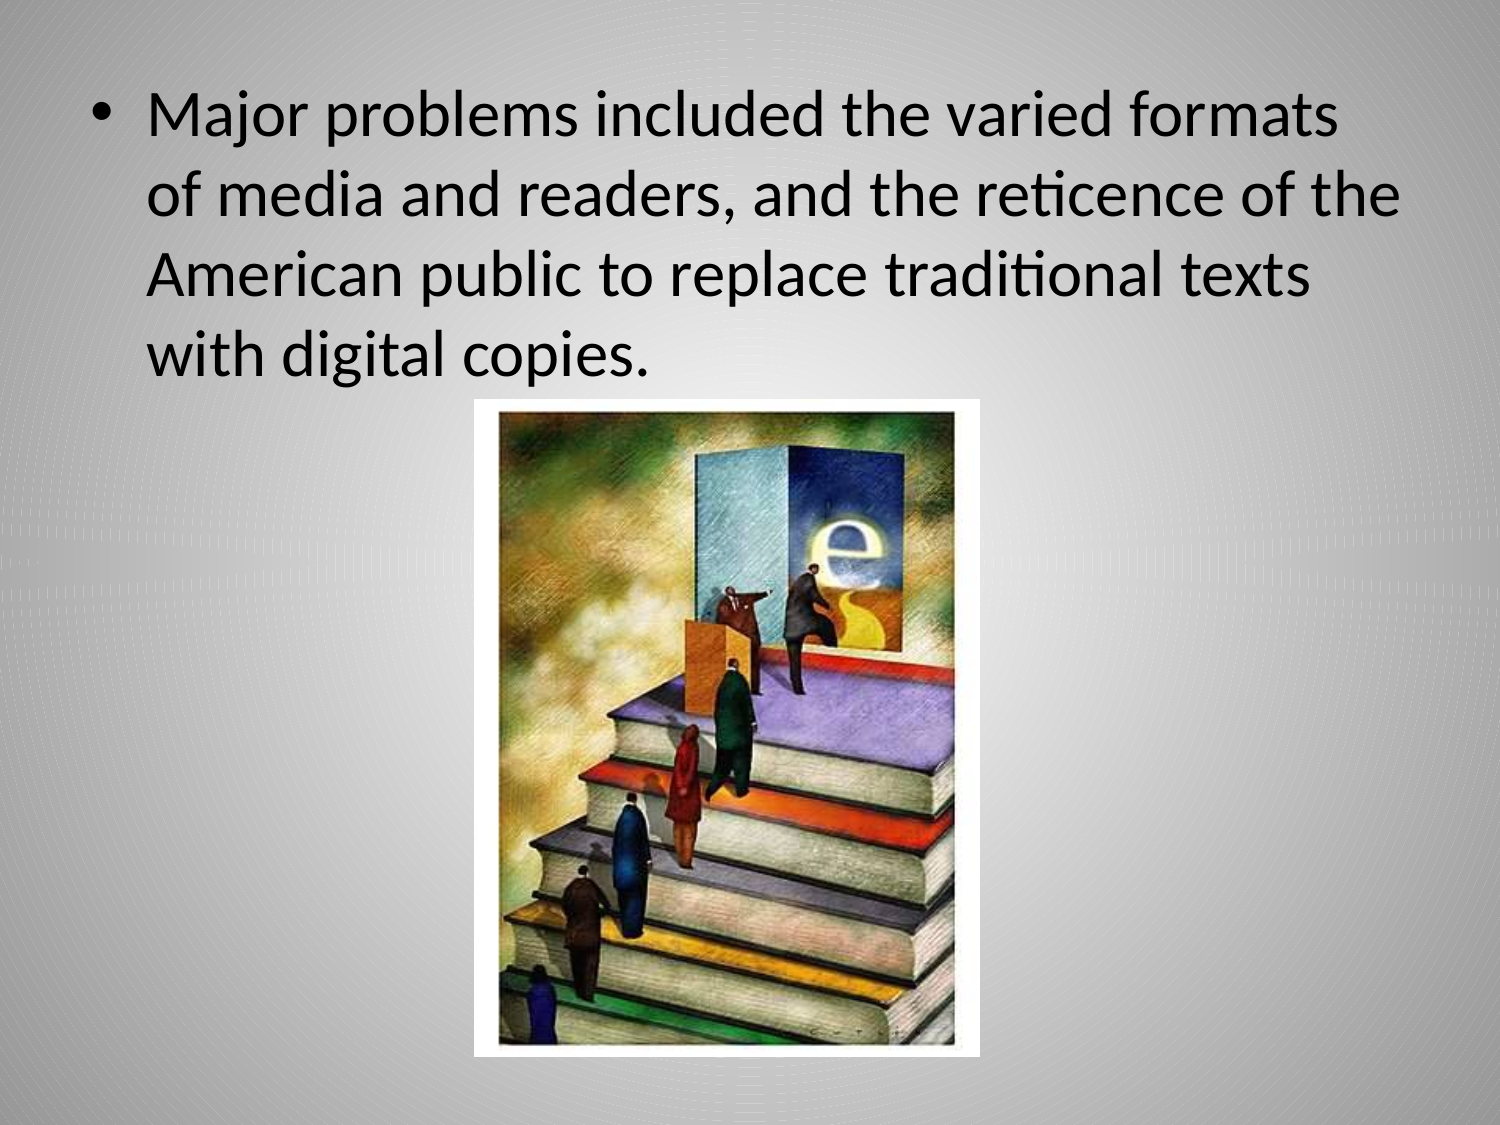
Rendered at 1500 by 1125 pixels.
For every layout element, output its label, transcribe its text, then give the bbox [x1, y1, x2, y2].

list Major problems included the varied formats of media and readers, and the reticence of the American public to replace traditional texts with digital copies. [75, 62, 1425, 805]
picture [474, 399, 980, 1057]
